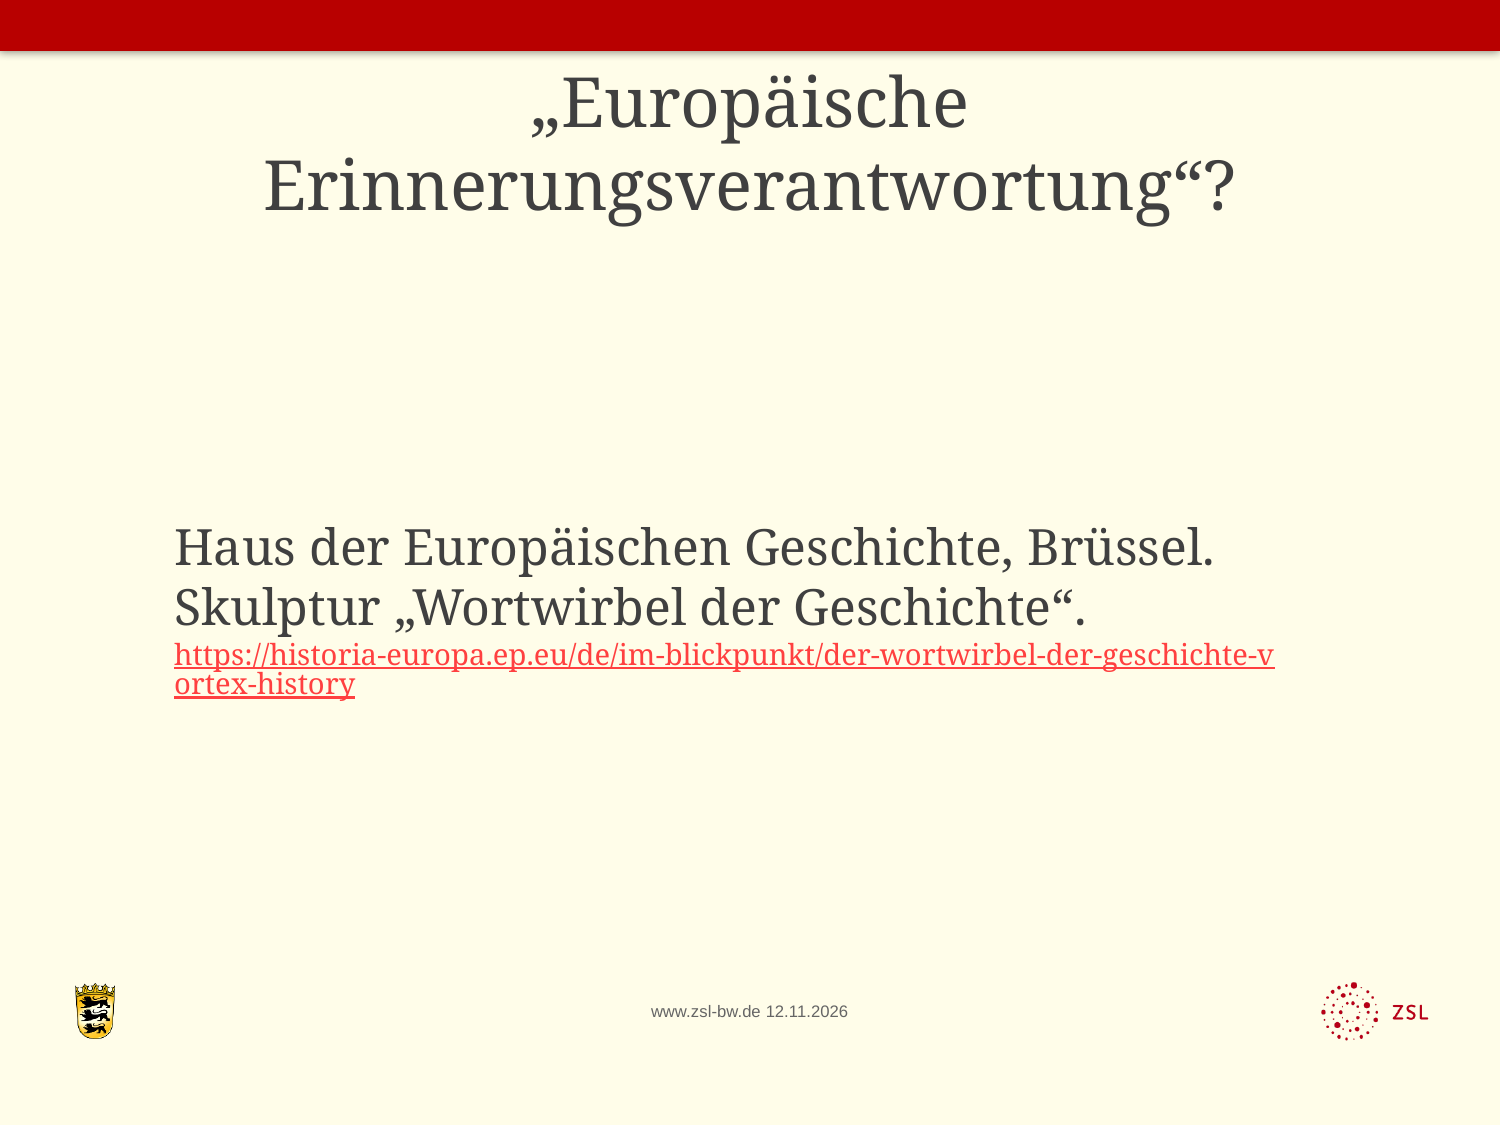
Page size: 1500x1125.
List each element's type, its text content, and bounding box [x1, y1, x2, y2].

picture [1320, 981, 1429, 1041]
picture [73, 981, 117, 1041]
title „Europäische Erinnerungsverantwortung“? [75, 50, 1425, 232]
text_box Haus der Europäischen Geschichte, Brüssel. Skulptur „Wortwirbel der Geschichte“. https://historia-europa.ep.eu/de/im-blickpunkt/der-wortwirbel-der-geschichte-vortex-history [159, 467, 1304, 724]
